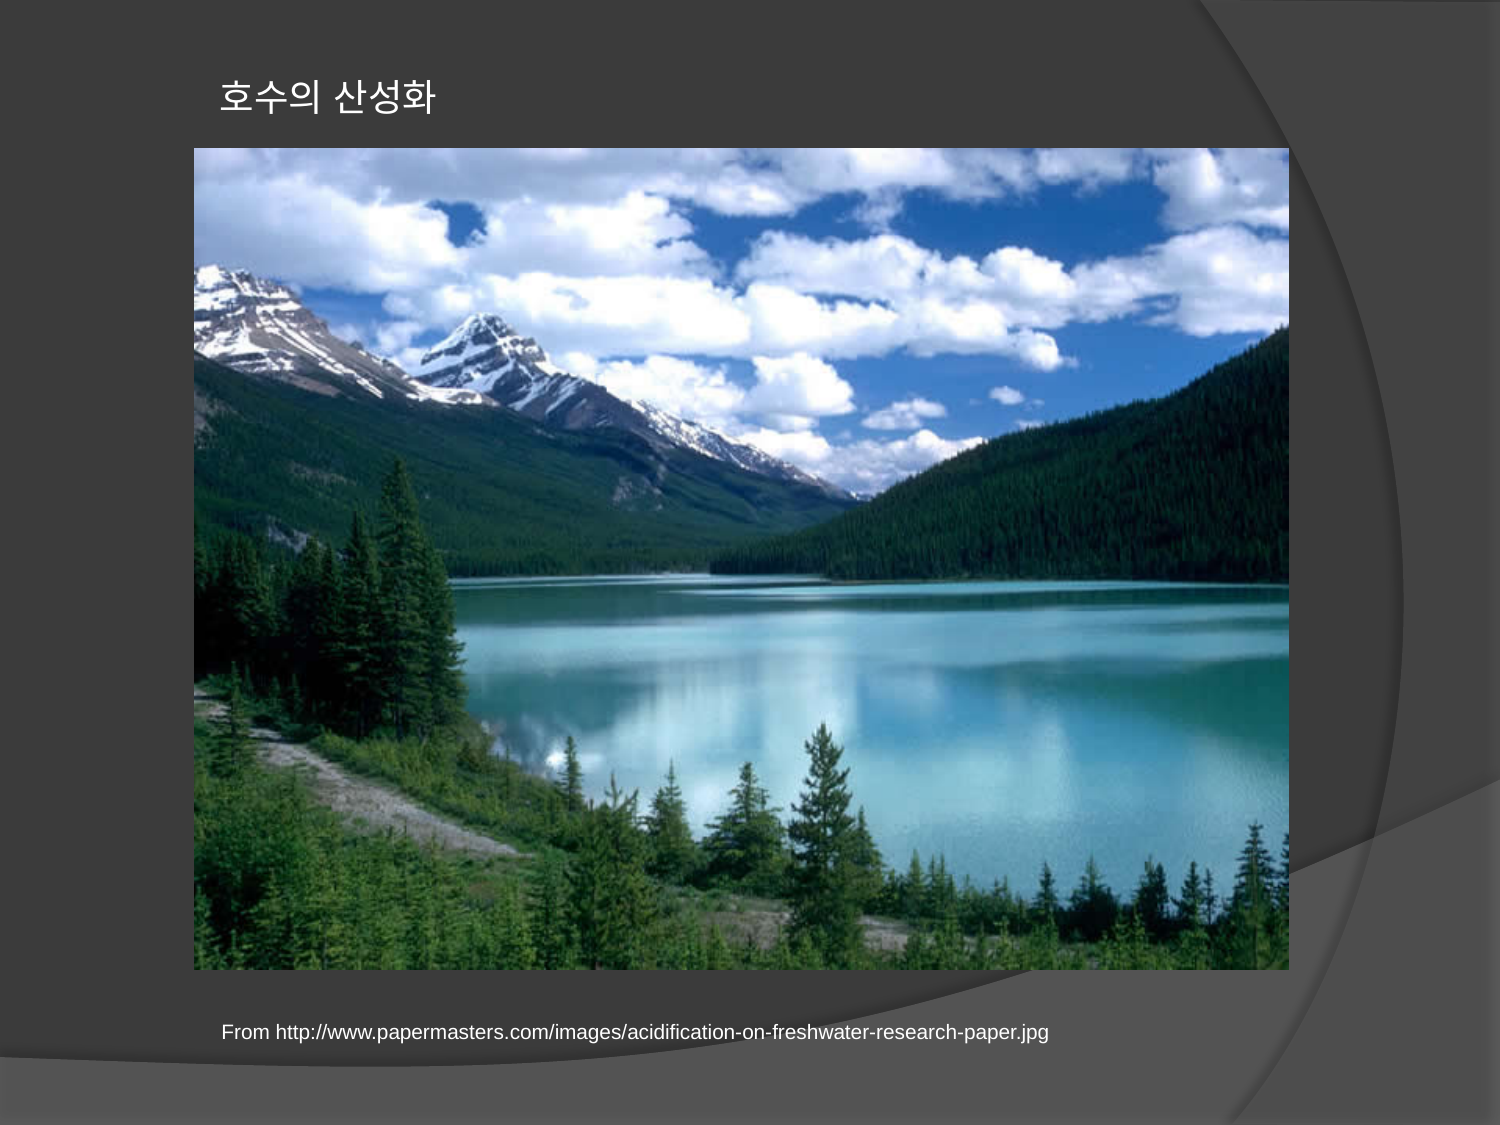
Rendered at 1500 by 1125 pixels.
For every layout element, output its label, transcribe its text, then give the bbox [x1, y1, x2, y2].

picture [194, 148, 1289, 970]
text_box 호수의 산성화 [205, 66, 453, 127]
text_box From http://www.papermasters.com/images/acidification-on-freshwater-research-paper.jpg [206, 1011, 1244, 1052]
